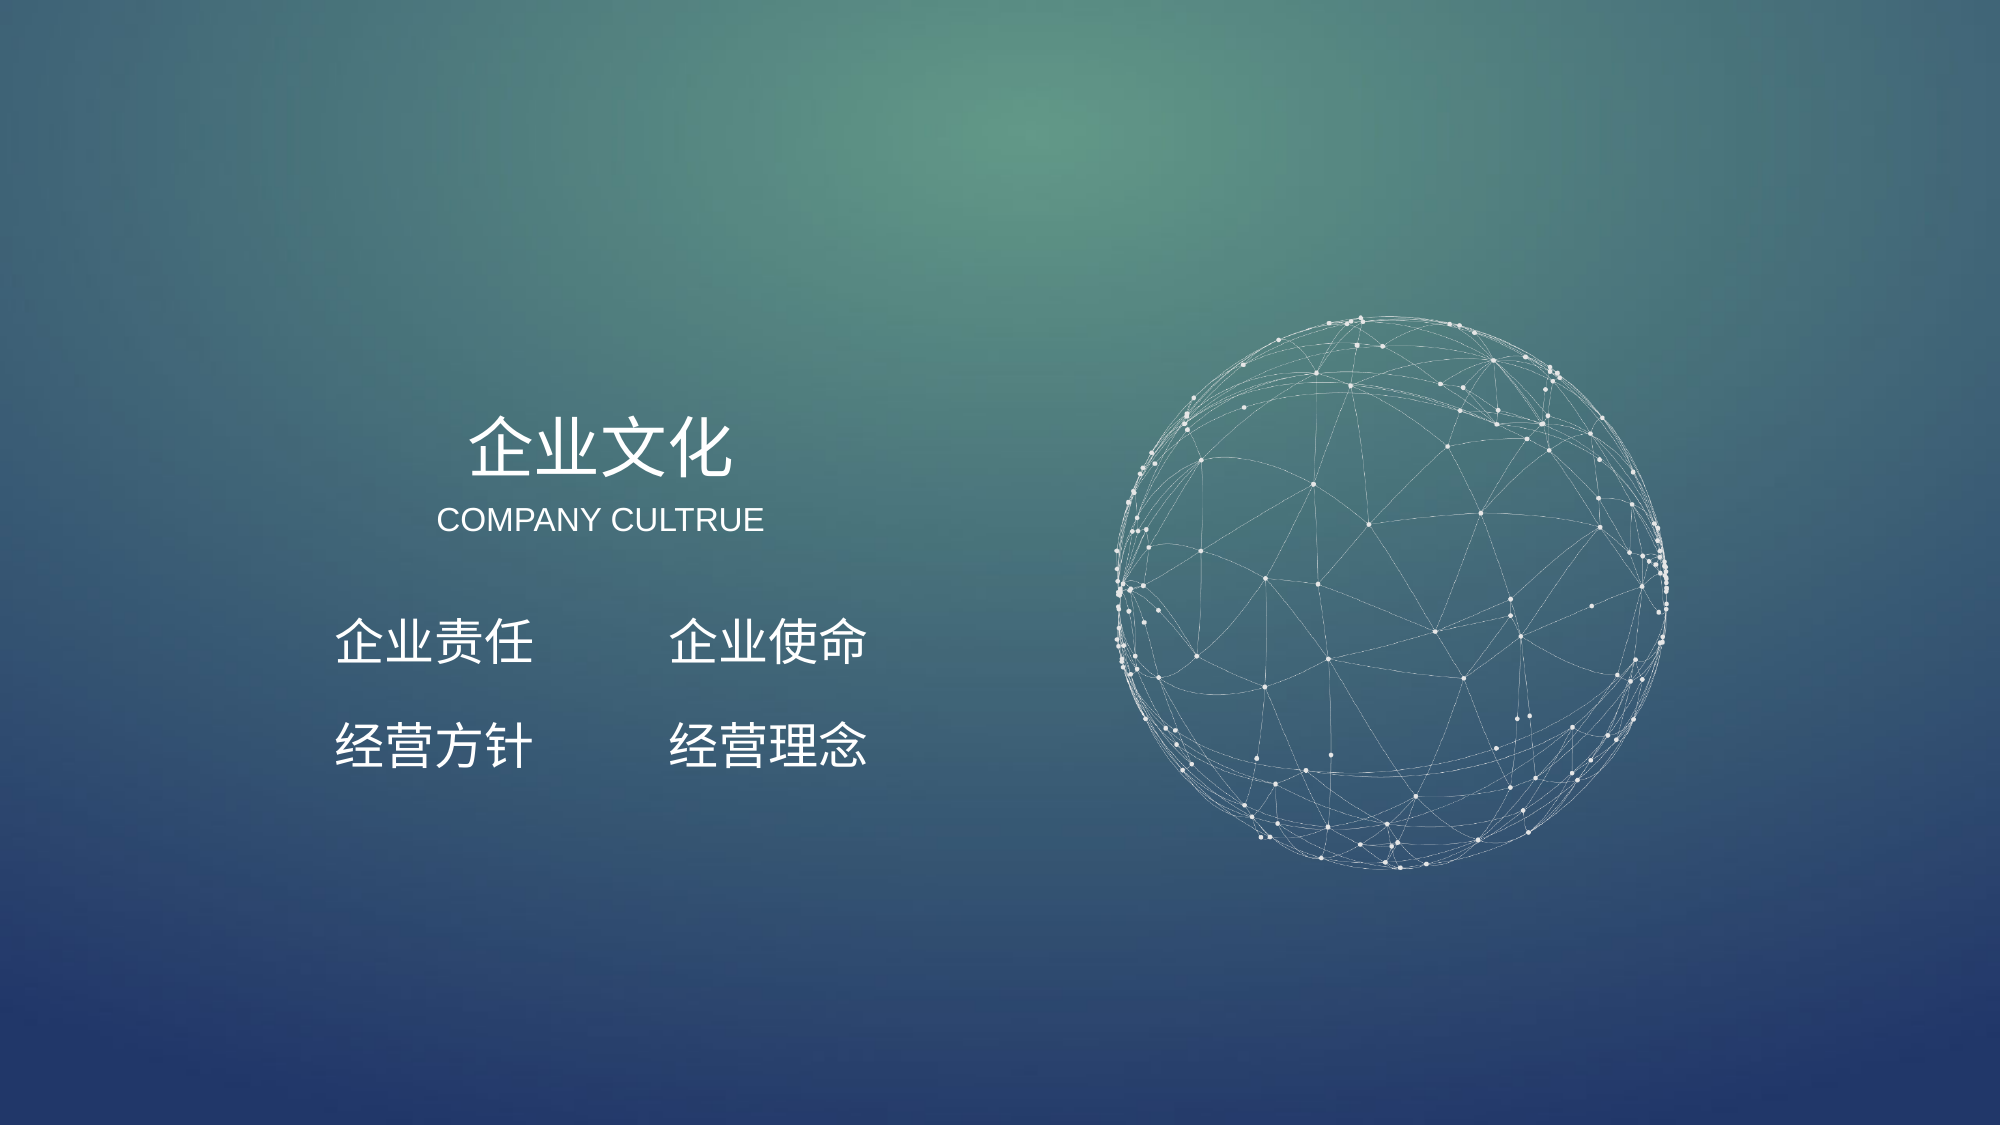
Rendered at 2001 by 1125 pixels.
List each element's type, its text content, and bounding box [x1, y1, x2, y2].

list COMPANY CULTRUE [392, 494, 810, 547]
list 企业文化 [394, 406, 808, 494]
picture [0, 0, 2000, 1125]
list 企业使命 [621, 609, 917, 680]
list 经营理念 [621, 713, 917, 784]
list 企业责任 [287, 609, 583, 680]
list 经营方针 [287, 713, 583, 784]
